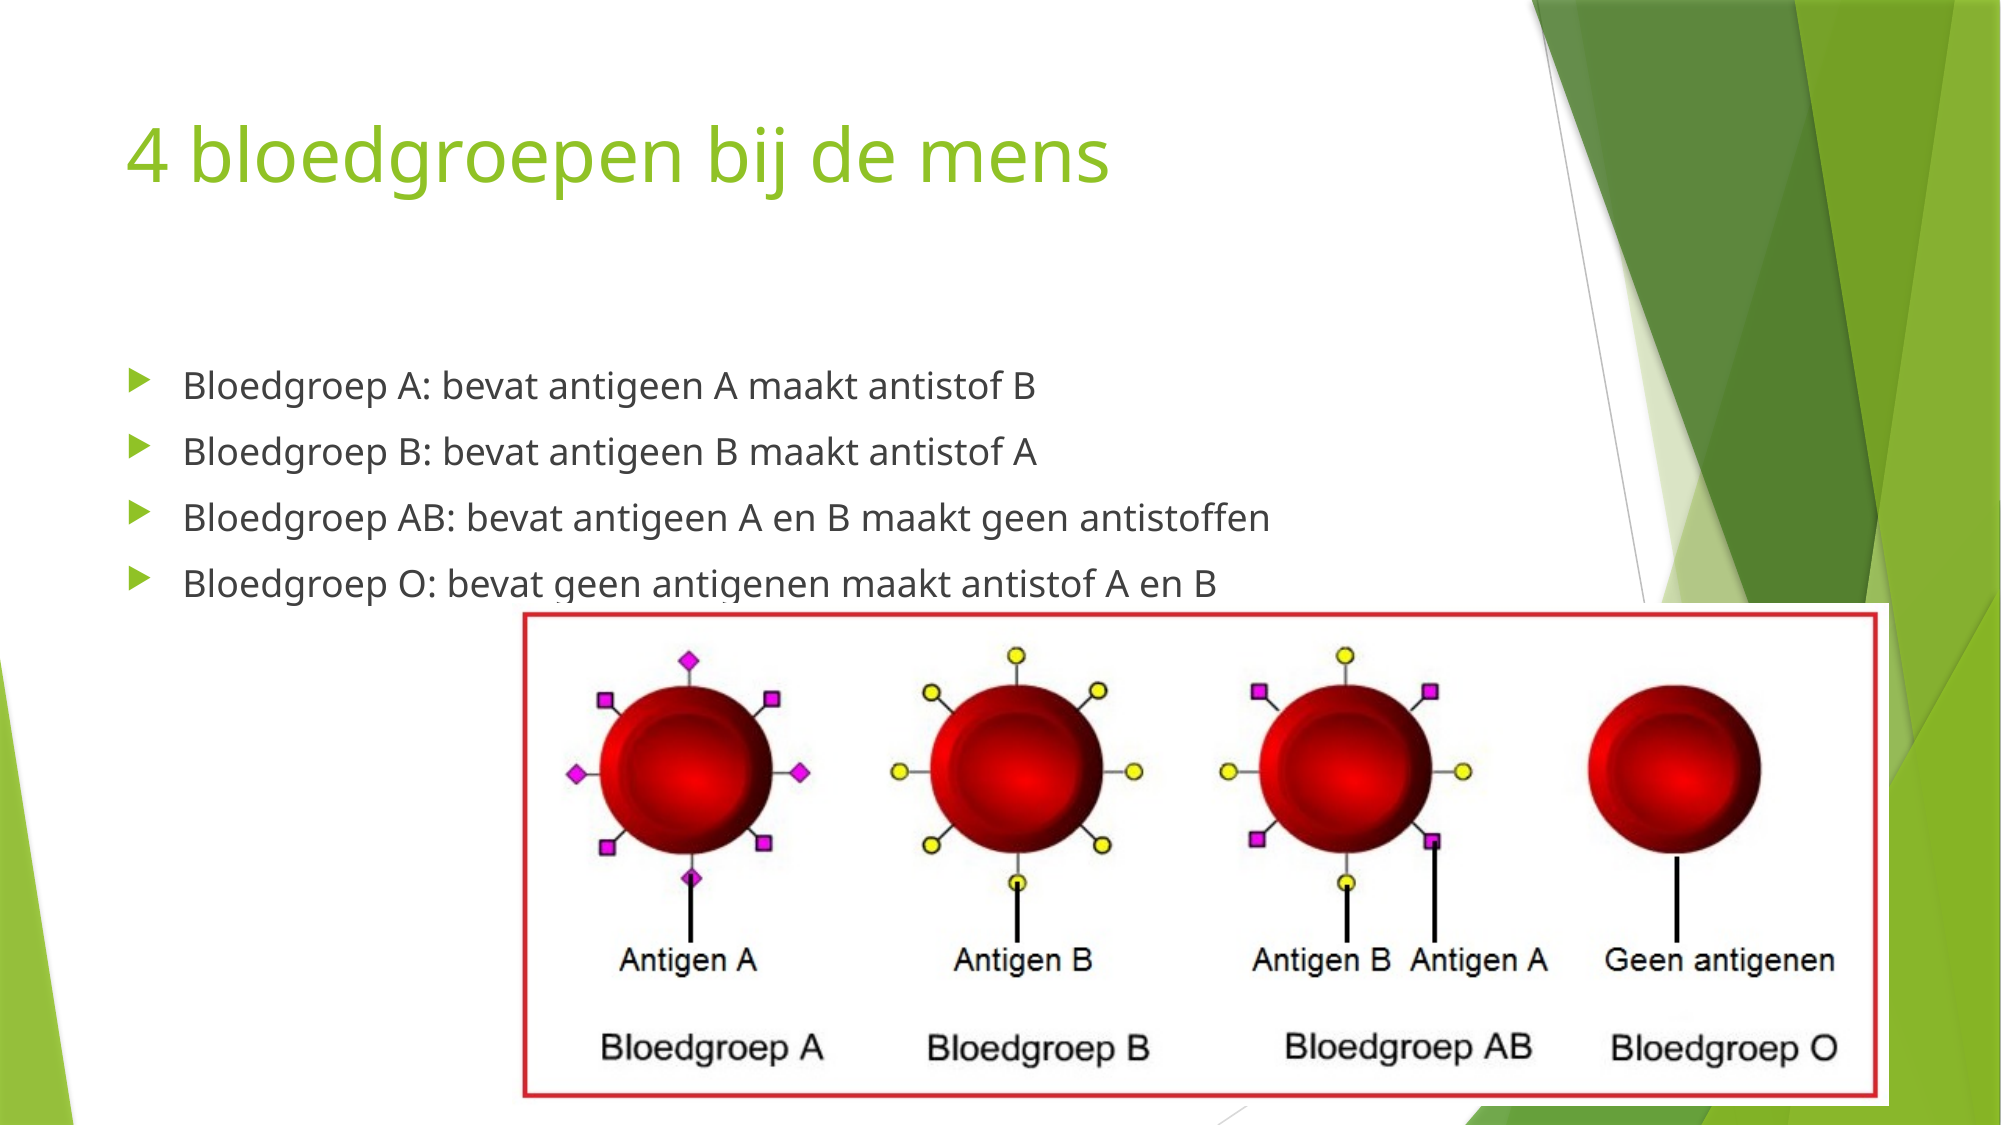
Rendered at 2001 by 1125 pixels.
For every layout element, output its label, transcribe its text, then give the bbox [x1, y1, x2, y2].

list Bloedgroep A: bevat antigeen A maakt antistof B Bloedgroep B: bevat antigeen B maakt antistof A Bloedgroep AB: bevat antigeen A en B maakt geen antistoffen Bloedgroep O: bevat geen antigenen maakt antistof A en B [111, 354, 1522, 992]
picture [511, 603, 1890, 1106]
title 4 bloedgroepen bij de mens [111, 99, 1522, 317]
